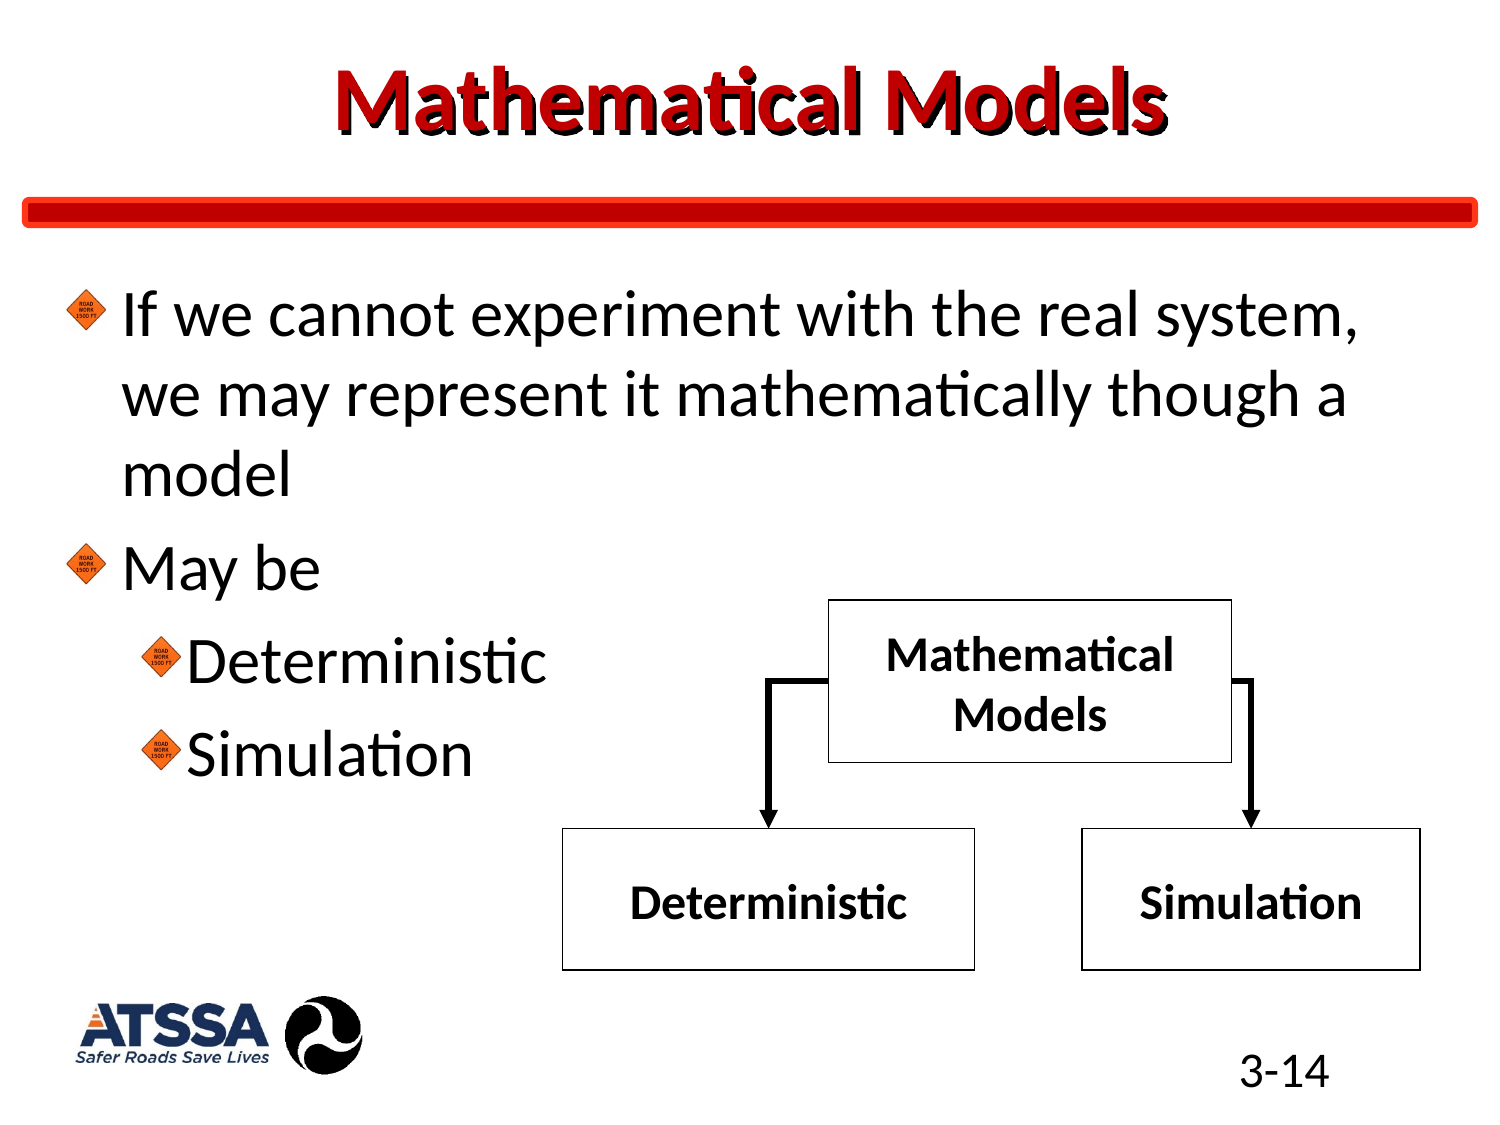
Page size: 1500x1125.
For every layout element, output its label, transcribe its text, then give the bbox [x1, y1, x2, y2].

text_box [1231, 680, 1252, 829]
title Mathematical Models [0, 0, 1500, 188]
picture [276, 989, 370, 1077]
text_box Mathematical Models [828, 599, 1232, 763]
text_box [768, 680, 829, 829]
picture [75, 1003, 269, 1063]
text_box Simulation [1081, 828, 1421, 970]
picture [140, 635, 182, 678]
picture [140, 728, 182, 771]
picture [65, 288, 107, 331]
picture [65, 542, 107, 585]
list If we cannot experiment with the real system, we may represent it mathematically though a model May be Deterministic Simulation [49, 262, 1438, 976]
text_box Deterministic [562, 828, 975, 970]
